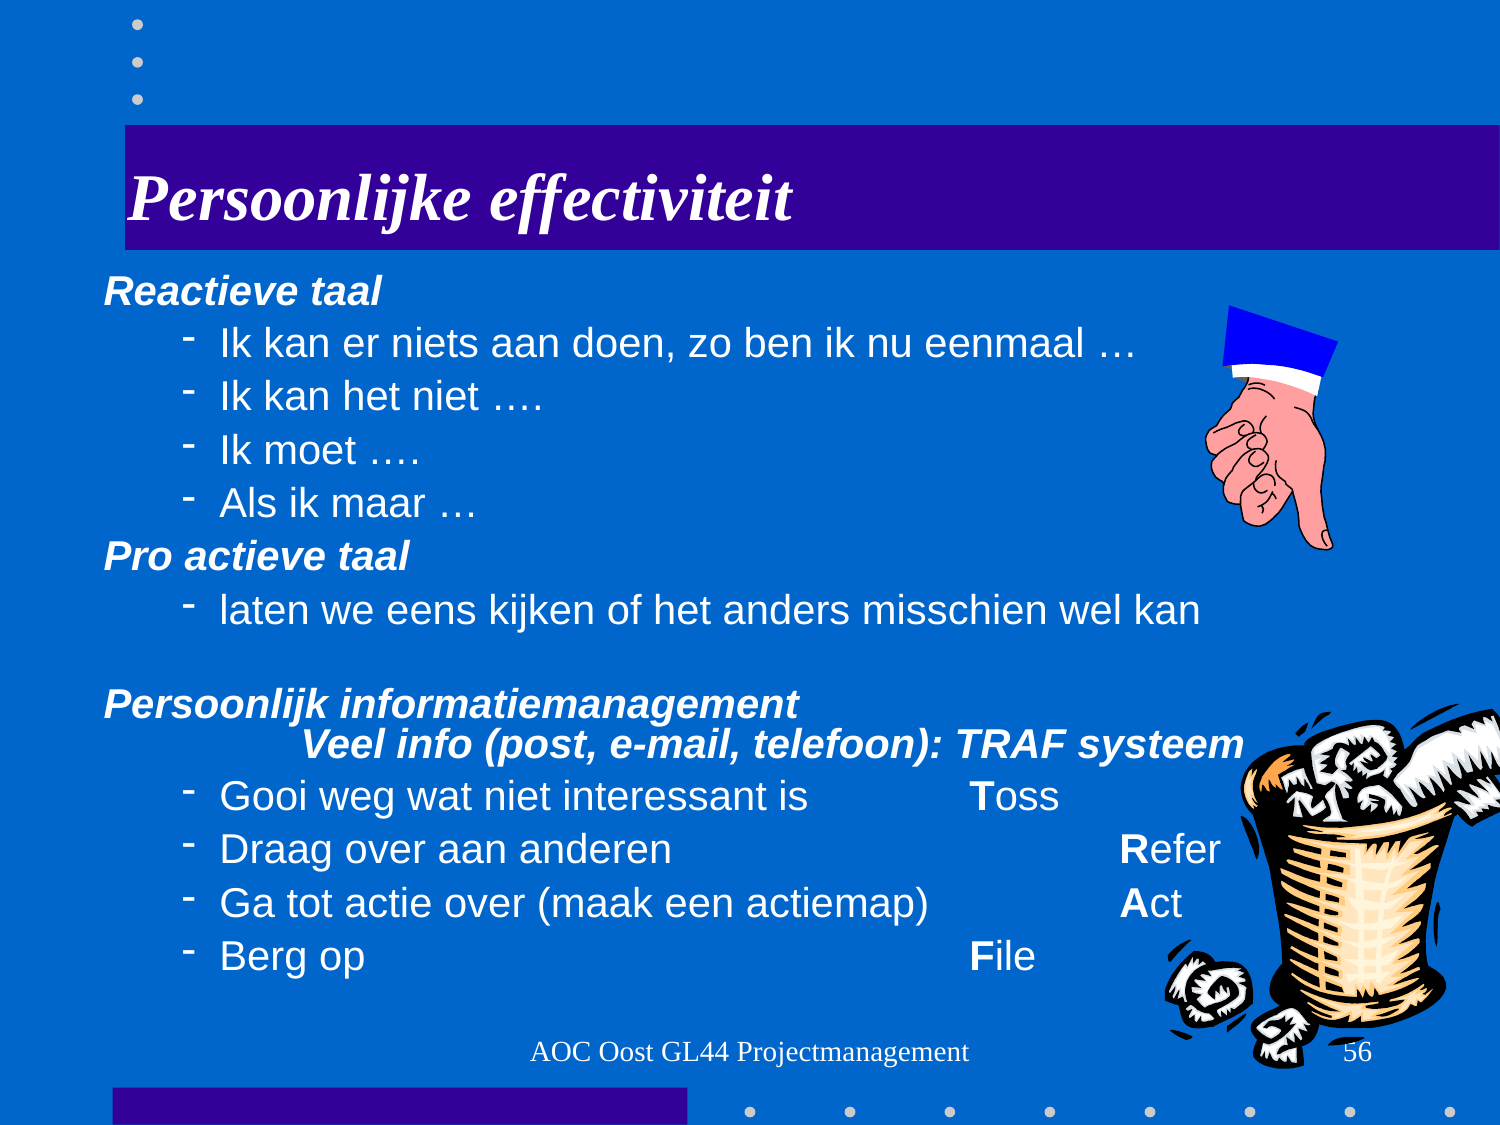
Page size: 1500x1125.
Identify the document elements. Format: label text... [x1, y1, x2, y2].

title Persoonlijke effectiviteit [112, 99, 1388, 265]
slide_number 56 [1074, 1012, 1388, 1088]
picture [1164, 700, 1500, 1072]
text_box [1192, 327, 1368, 531]
footer AOC Oost GL44 Projectmanagement [512, 1012, 988, 1088]
list Reactieve taal Ik kan er niets aan doen, zo ben ik nu eenmaal … Ik kan het niet …. Ik moet …. Als ik maar … Pro actieve taal laten we eens kijken of het anders misschien wel kan Persoonlijk informatiemanagement Veel info (post, e-mail, telefoon): TRAF systeem Gooi weg wat niet interessant is Toss Draag over aan anderen Refer Ga tot actie over (maak een actiemap) Act Berg op File [13, 265, 1422, 941]
